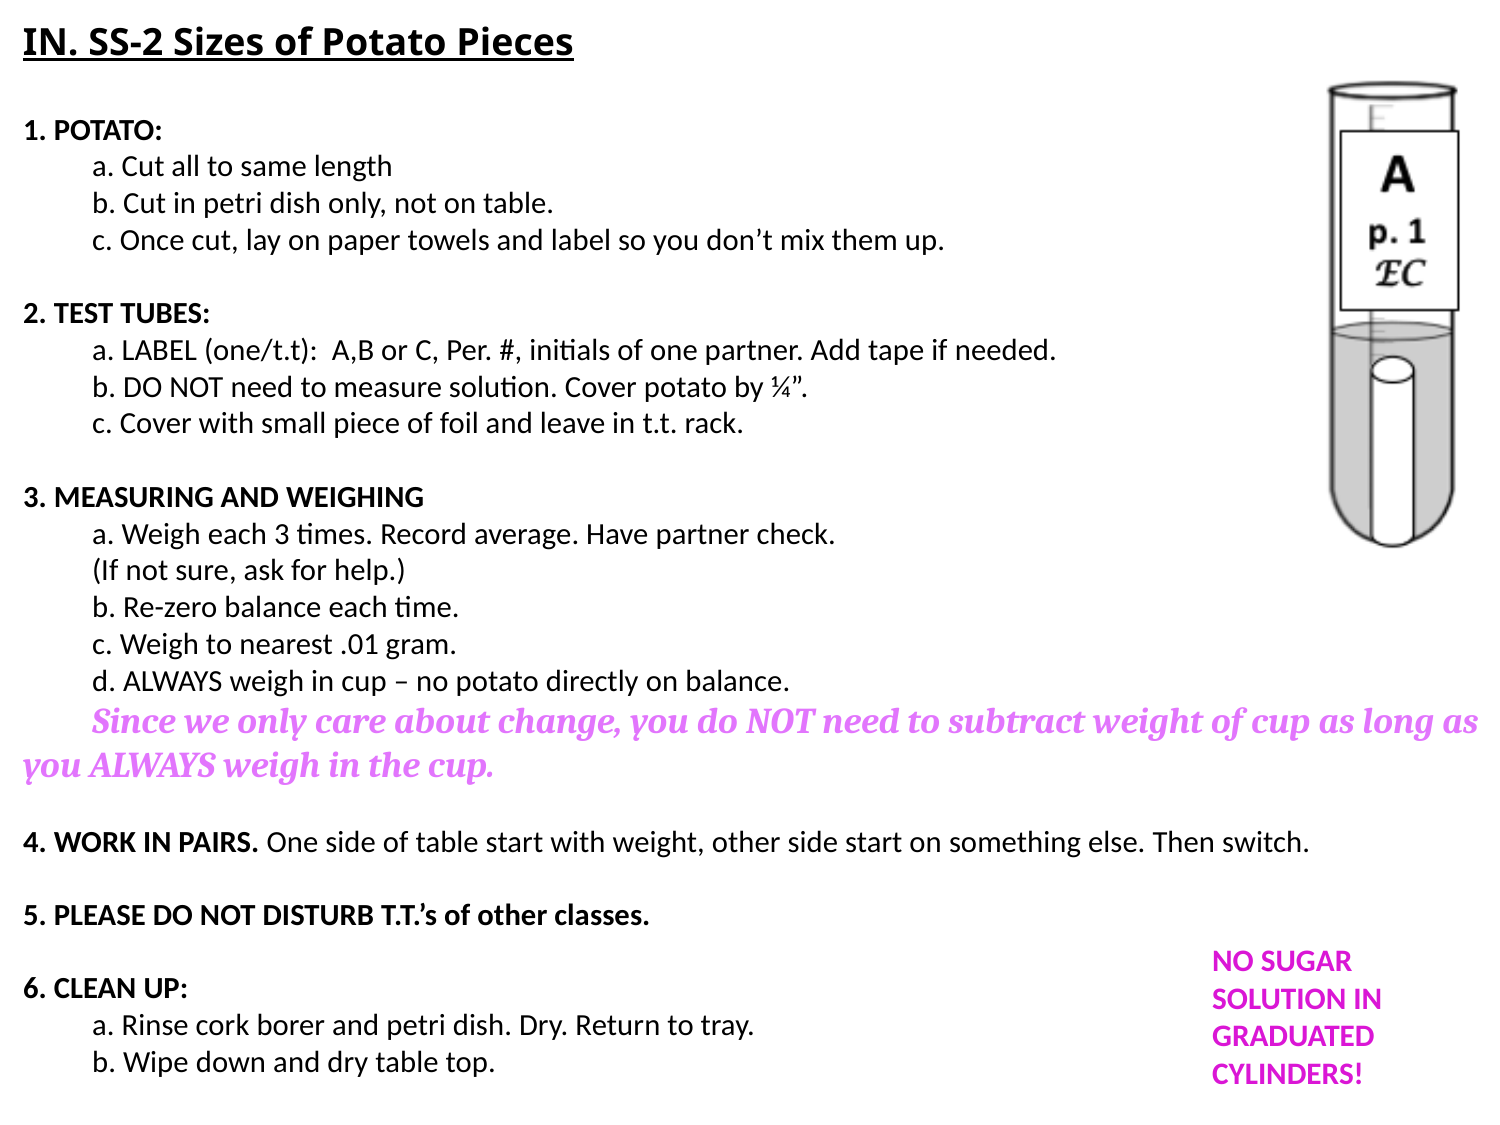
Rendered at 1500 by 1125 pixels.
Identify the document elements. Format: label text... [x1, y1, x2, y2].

text_box NO SUGAR SOLUTION IN GRADUATED CYLINDERS! [1197, 933, 1475, 1098]
picture [1321, 70, 1475, 561]
text_box IN. SS-2 Sizes of Potato Pieces [8, 10, 1198, 71]
list 1. POTATO: a. Cut all to same length b. Cut in petri dish only, not on table. c. Once cut, lay on paper towels and label so you don’t mix them up. 2. TEST TUBES: a. LABEL (one/t.t): A,B or C, Per. #, initials of one partner. Add tape if needed. b. DO NOT need to measure solution. Cover potato by ¼”. c. Cover with small piece of foil and leave in t.t. rack. 3. MEASURING AND WEIGHING a. Weigh each 3 times. Record average. Have partner check. (If not sure, ask for help.) b. Re-zero balance each time. c. Weigh to nearest .01 gram. d. ALWAYS weigh in cup – no potato directly on balance. Since we only care about change, you do NOT need to subtract weight of cup as long as you ALWAYS weigh in the cup. 4. WORK IN PAIRS. One side of table start with weight, other side start on something else. Then switch. 5. PLEASE DO NOT DISTURB T.T.’s of other classes. 6. CLEAN UP: a. Rinse cork borer and petri dish. Dry. Return to tray. b. Wipe down and dry table top. [8, 101, 1500, 1125]
